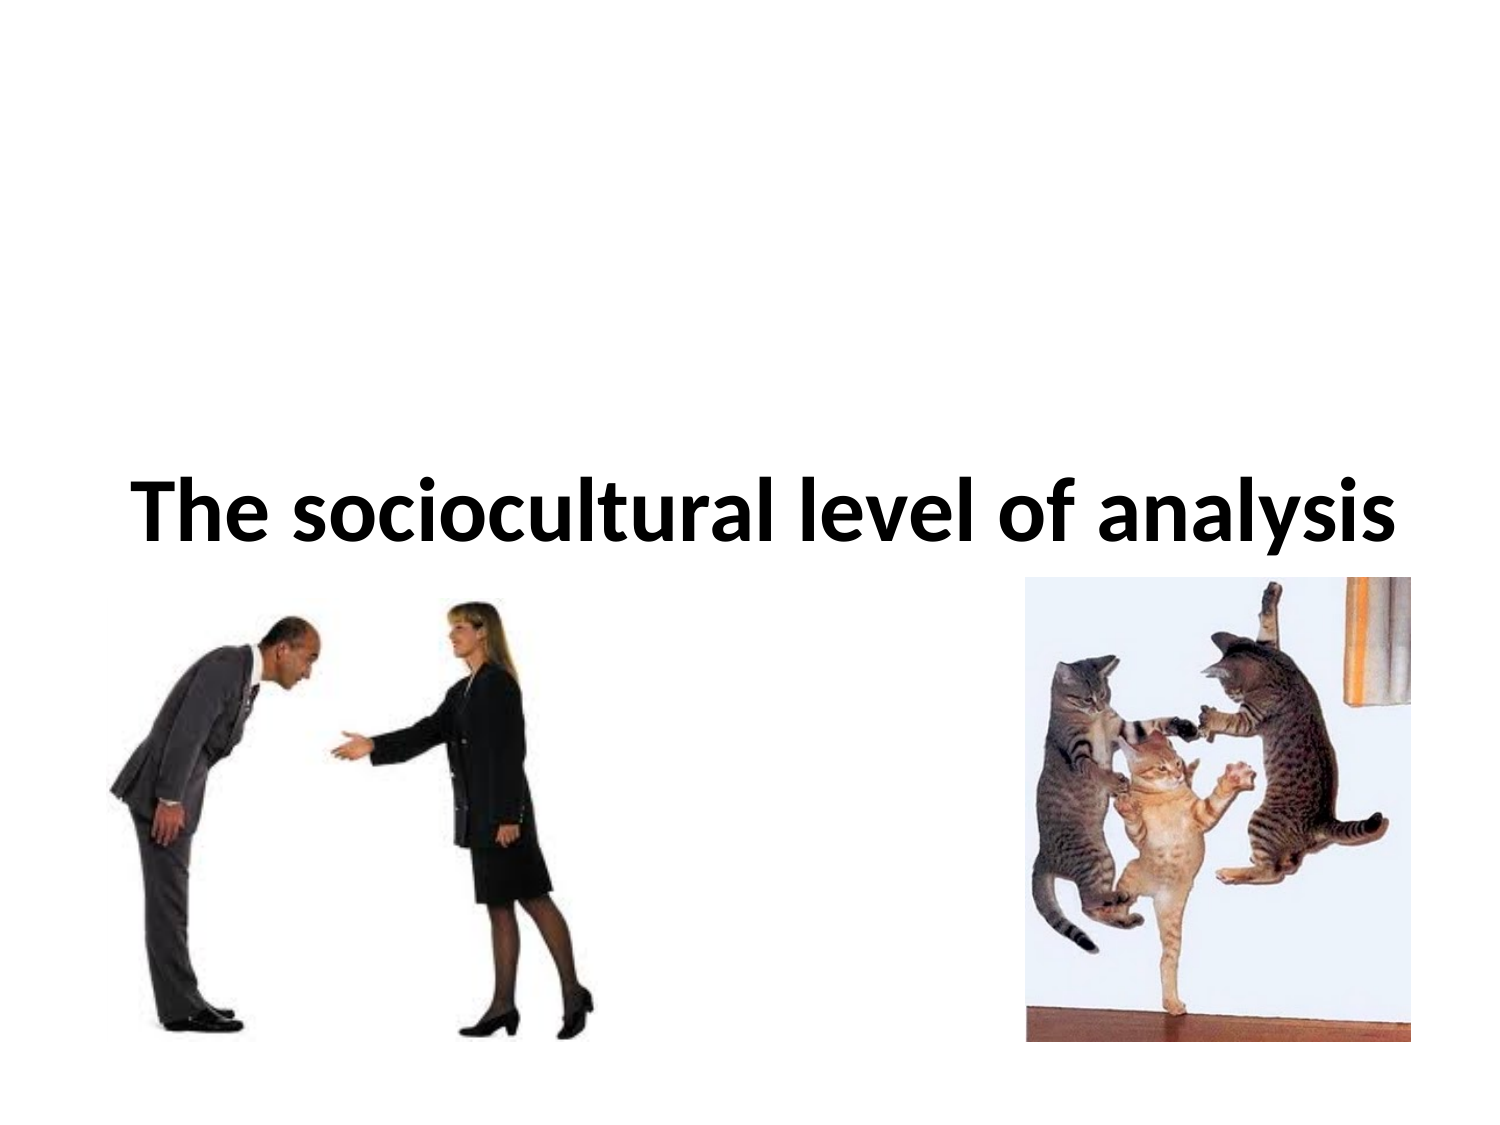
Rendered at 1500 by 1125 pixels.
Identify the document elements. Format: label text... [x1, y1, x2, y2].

picture [105, 598, 598, 1043]
picture [1024, 577, 1411, 1043]
title The sociocultural level of analysis [89, 410, 1440, 599]
